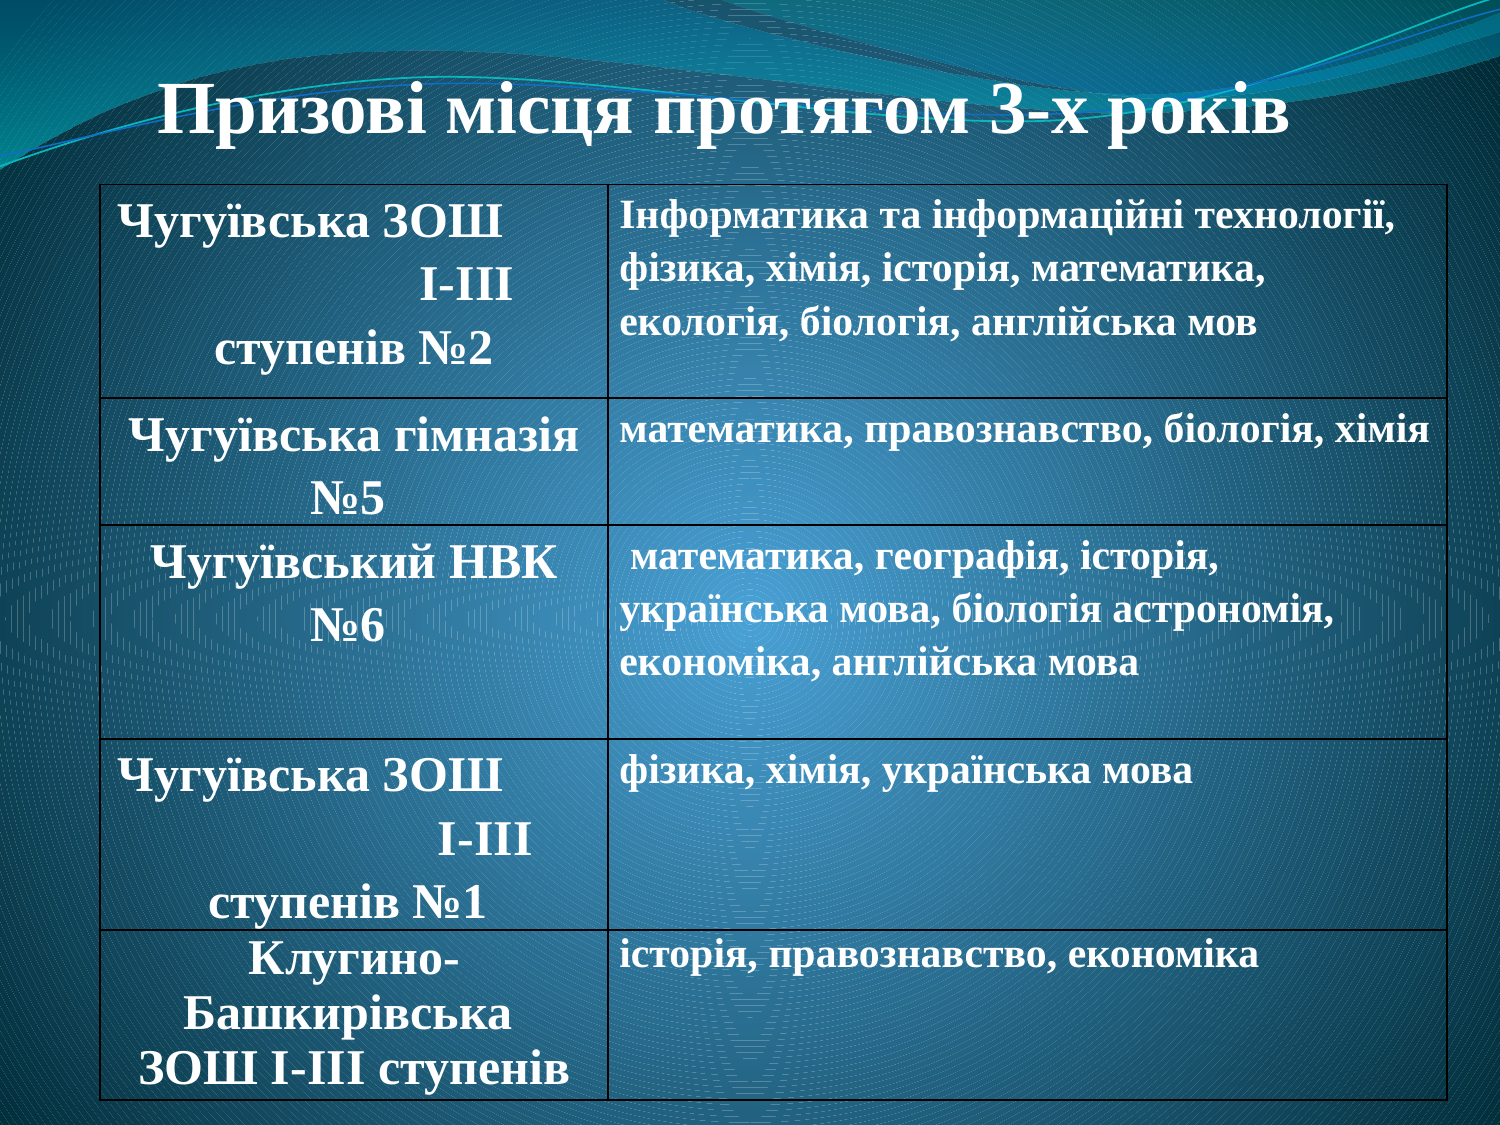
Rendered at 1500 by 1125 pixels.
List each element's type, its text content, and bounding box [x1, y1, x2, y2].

table_cell Клугино-Башкирівська ЗОШ І-ІІІ ступенів [101, 931, 607, 1099]
table_cell Чугуївський НВК №6 [101, 526, 607, 738]
table_cell історія, правознавство, економіка [609, 931, 1446, 1099]
title Призові місця протягом 3-х років [86, 42, 1362, 149]
table_cell Чугуївська ЗОШ І-ІІІ ступенів №1 [101, 740, 607, 929]
table_cell Чугуївська гімназія №5 [101, 399, 607, 524]
table_header Чугуївська ЗОШ І-ІІІ ступенів №2 [101, 185, 607, 397]
table_header Інформатика та інформаційні технології, фізика, хімія, історія, математика, екологія, біологія, англійська мов [609, 185, 1446, 397]
table_cell математика, правознавство, біологія, хімія [609, 399, 1446, 524]
table_cell фізика, хімія, українська мова [609, 740, 1446, 929]
table_cell математика, географія, історія, українська мова, біологія астрономія, економіка, англійська мова [609, 526, 1446, 738]
